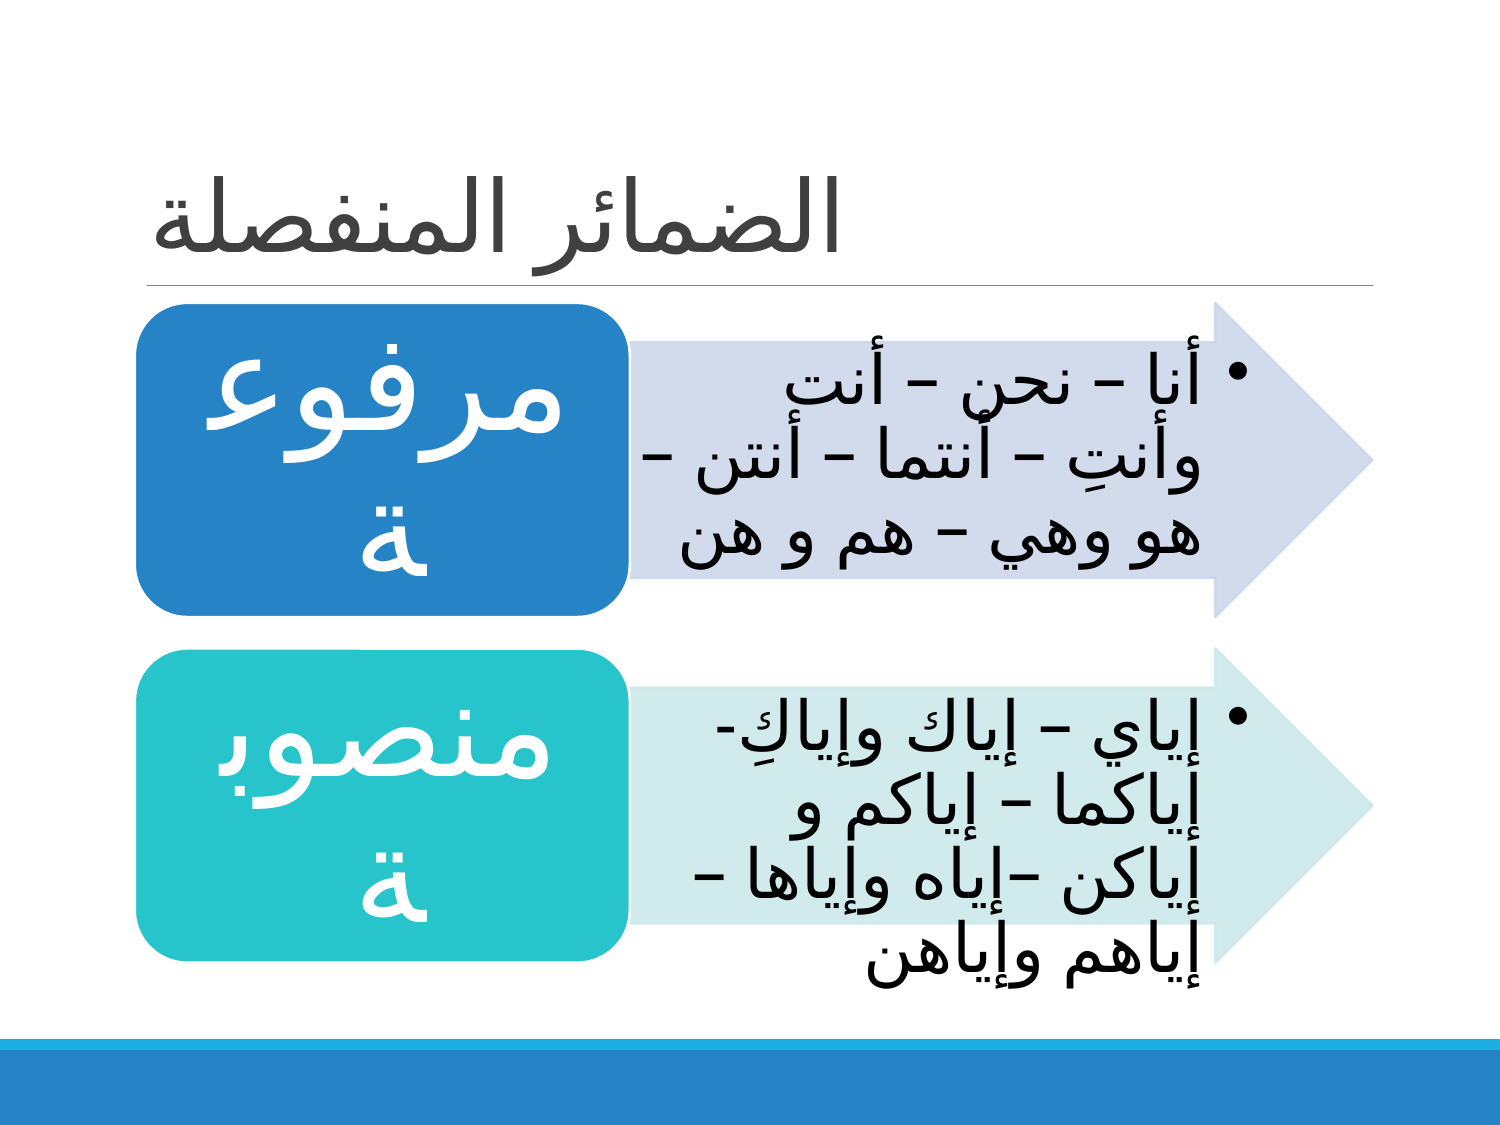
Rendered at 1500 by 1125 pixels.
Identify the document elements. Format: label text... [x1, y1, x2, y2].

title الضمائر المنفصلة [134, 42, 1373, 281]
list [134, 302, 1373, 964]
